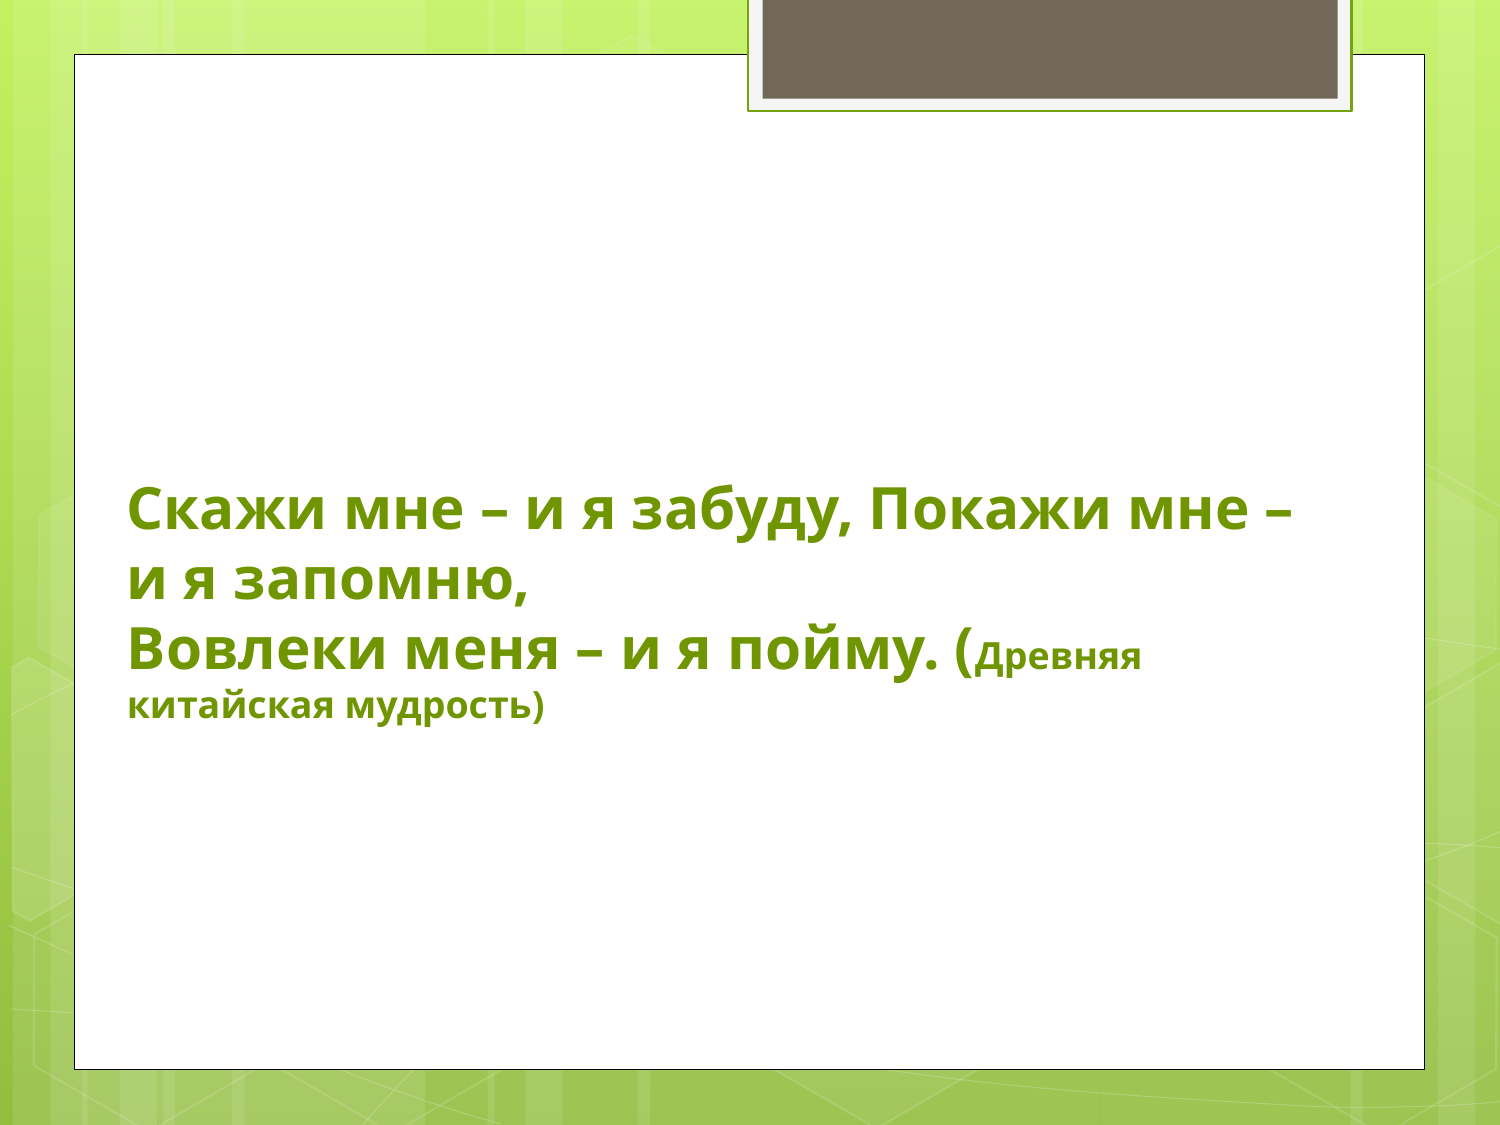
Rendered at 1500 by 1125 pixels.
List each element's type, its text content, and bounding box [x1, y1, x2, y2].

text_box Скажи мне – и я забуду, Покажи мне – и я запомню, Вовлеки меня – и я пойму. (Древняя китайская мудрость) [112, 464, 1329, 734]
